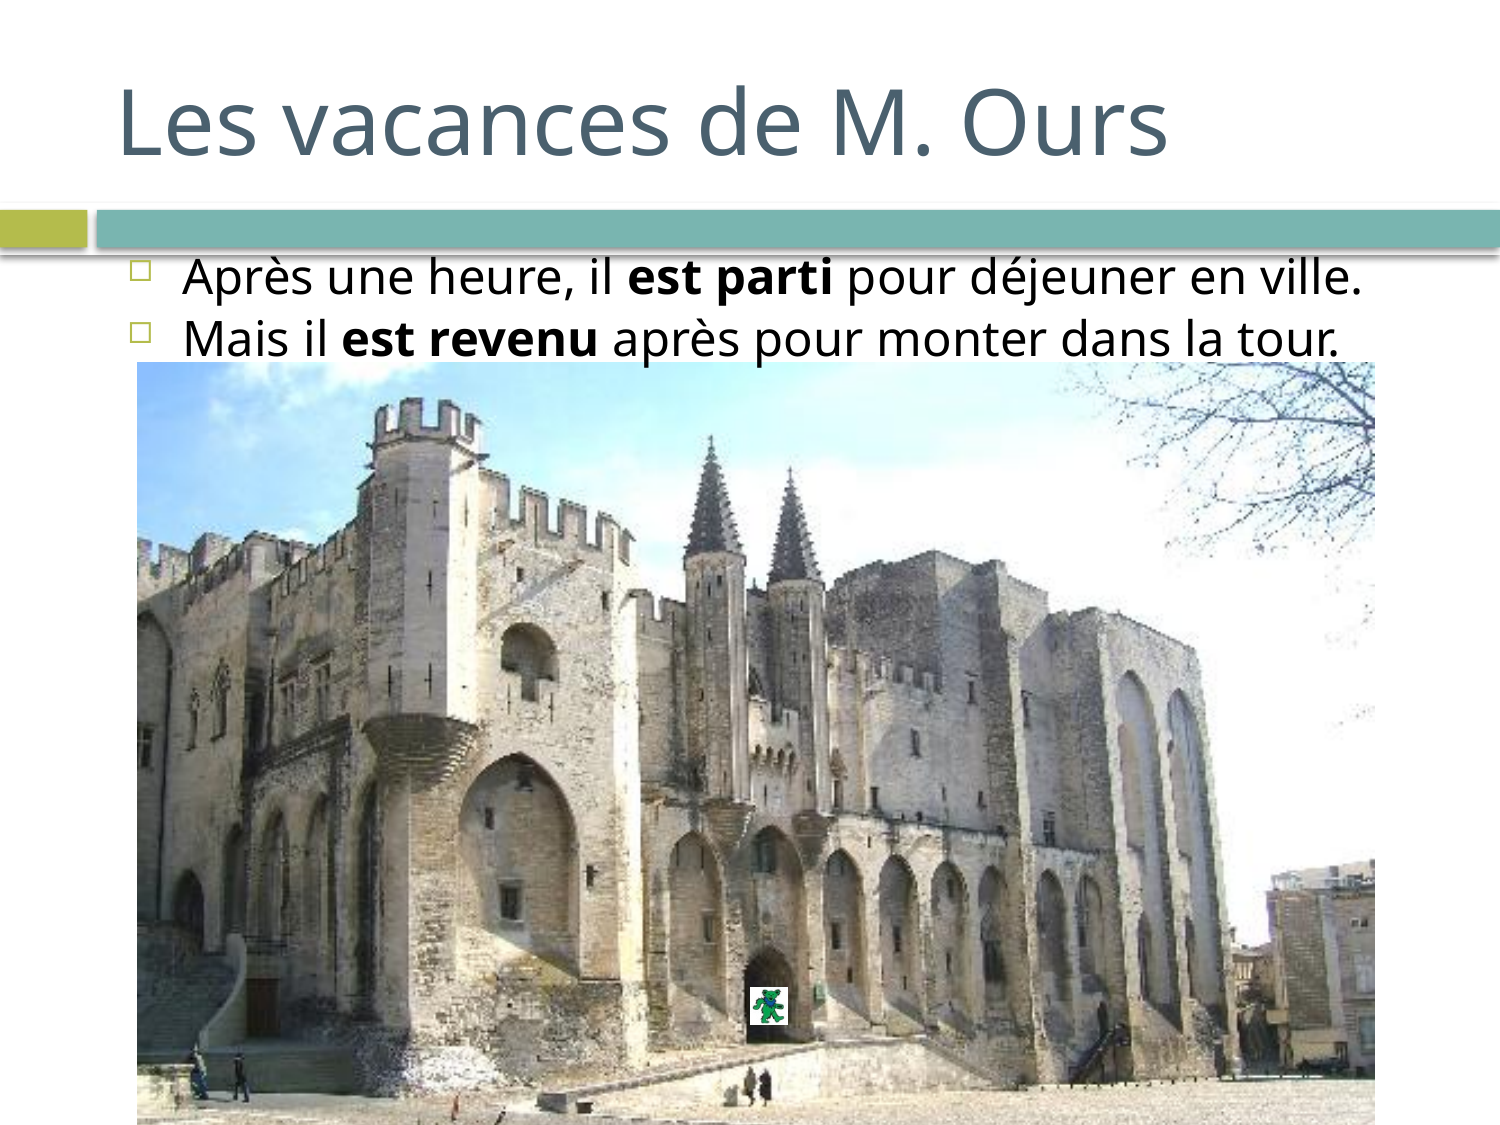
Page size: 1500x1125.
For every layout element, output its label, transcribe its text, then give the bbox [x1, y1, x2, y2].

list Après une heure, il est parti pour déjeuner en ville. Mais il est revenu après pour monter dans la tour. [112, 249, 1388, 375]
picture [137, 362, 1376, 1125]
title Les vacances de M. Ours [100, 37, 1438, 200]
